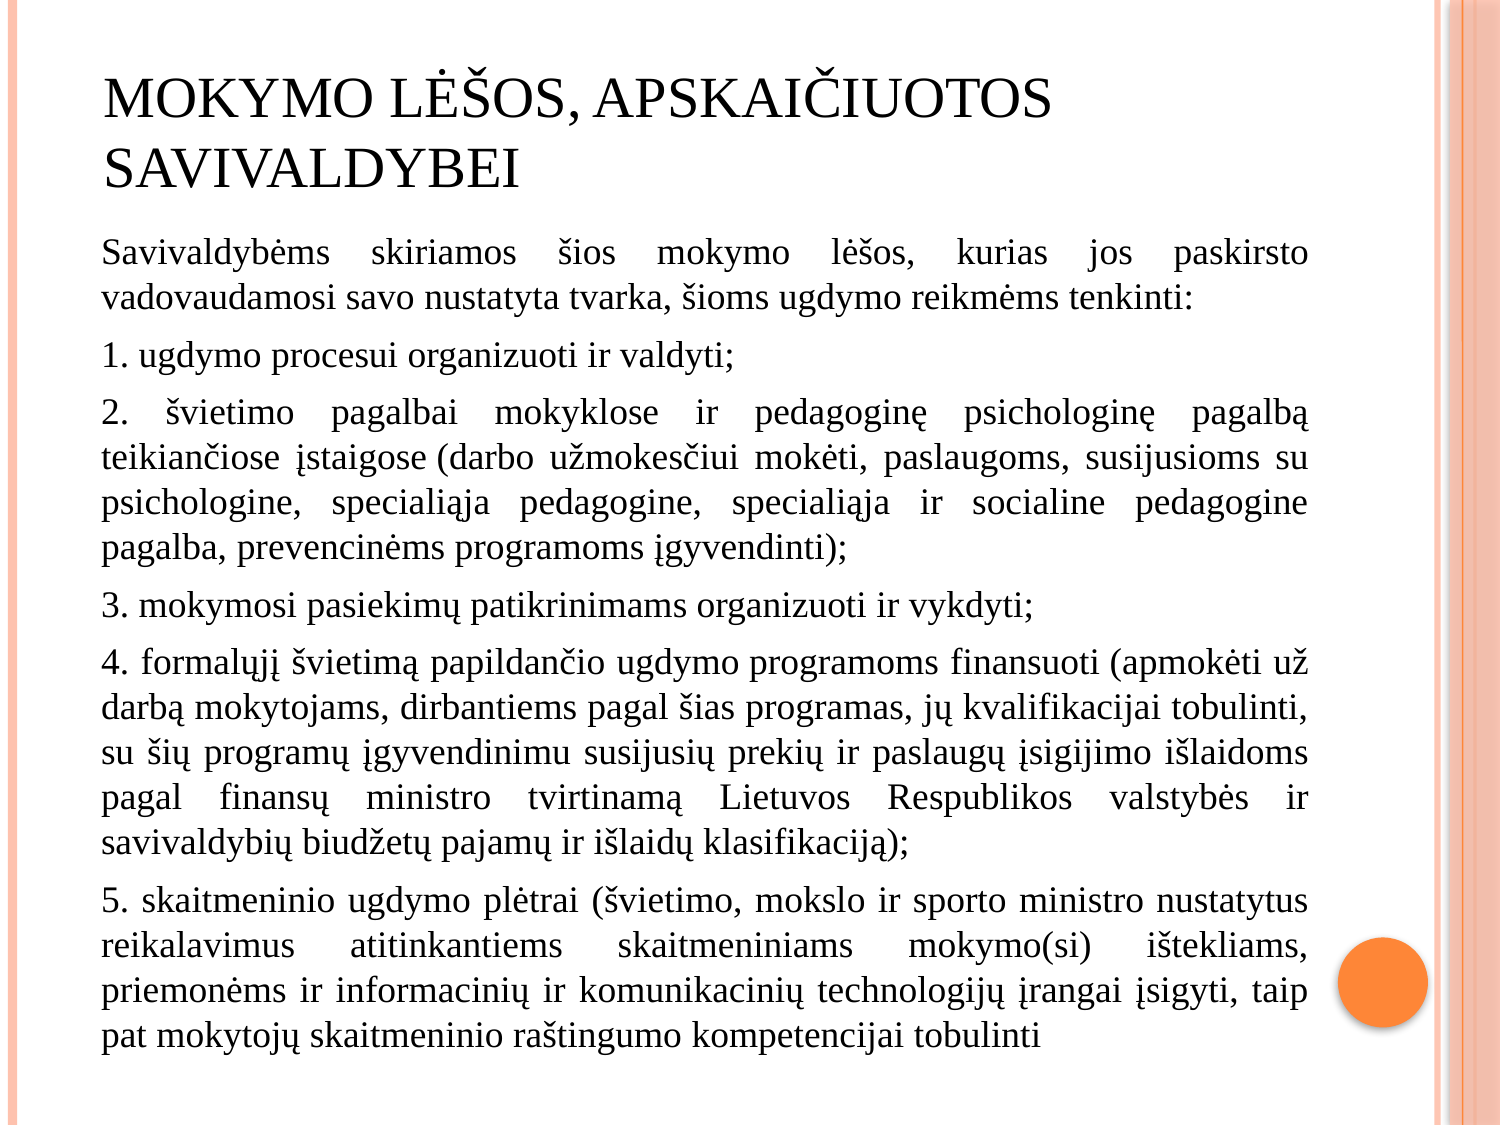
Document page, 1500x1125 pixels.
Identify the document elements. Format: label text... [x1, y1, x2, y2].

title Mokymo lėšos, apskaičiuotos savivaldybei [88, 19, 1314, 207]
list Savivaldybėms skiriamos šios mokymo lėšos, kurias jos paskirsto vadovaudamosi savo nustatyta tvarka, šioms ugdymo reikmėms tenkinti: 1. ugdymo procesui organizuoti ir valdyti; 2. švietimo pagalbai mokyklose ir pedagoginę psichologinę pagalbą teikiančiose įstaigose (darbo užmokesčiui mokėti, paslaugoms, susijusioms su psichologine, specialiąja pedagogine, specialiąja ir socialine pedagogine pagalba, prevencinėms programoms įgyvendinti); 3. mokymosi pasiekimų patikrinimams organizuoti ir vykdyti; 4. formalųjį švietimą papildančio ugdymo programoms finansuoti (apmokėti už darbą mokytojams, dirbantiems pagal šias programas, jų kvalifikacijai tobulinti, su šių programų įgyvendinimu susijusių prekių ir paslaugų įsigijimo išlaidoms pagal finansų ministro tvirtinamą Lietuvos Respublikos valstybės ir savivaldybių biudžetų pajamų ir išlaidų klasifikaciją); 5. skaitmeninio ugdymo plėtrai (švietimo, mokslo ir sporto ministro nustatytus reikalavimus atitinkantiems skaitmeniniams mokymo(si) ištekliams, priemonėms ir informacinių ir komunikacinių technologijų įrangai įsigyti, taip pat mokytojų skaitmeninio raštingumo kompetencijai tobulinti [41, 219, 1325, 1071]
